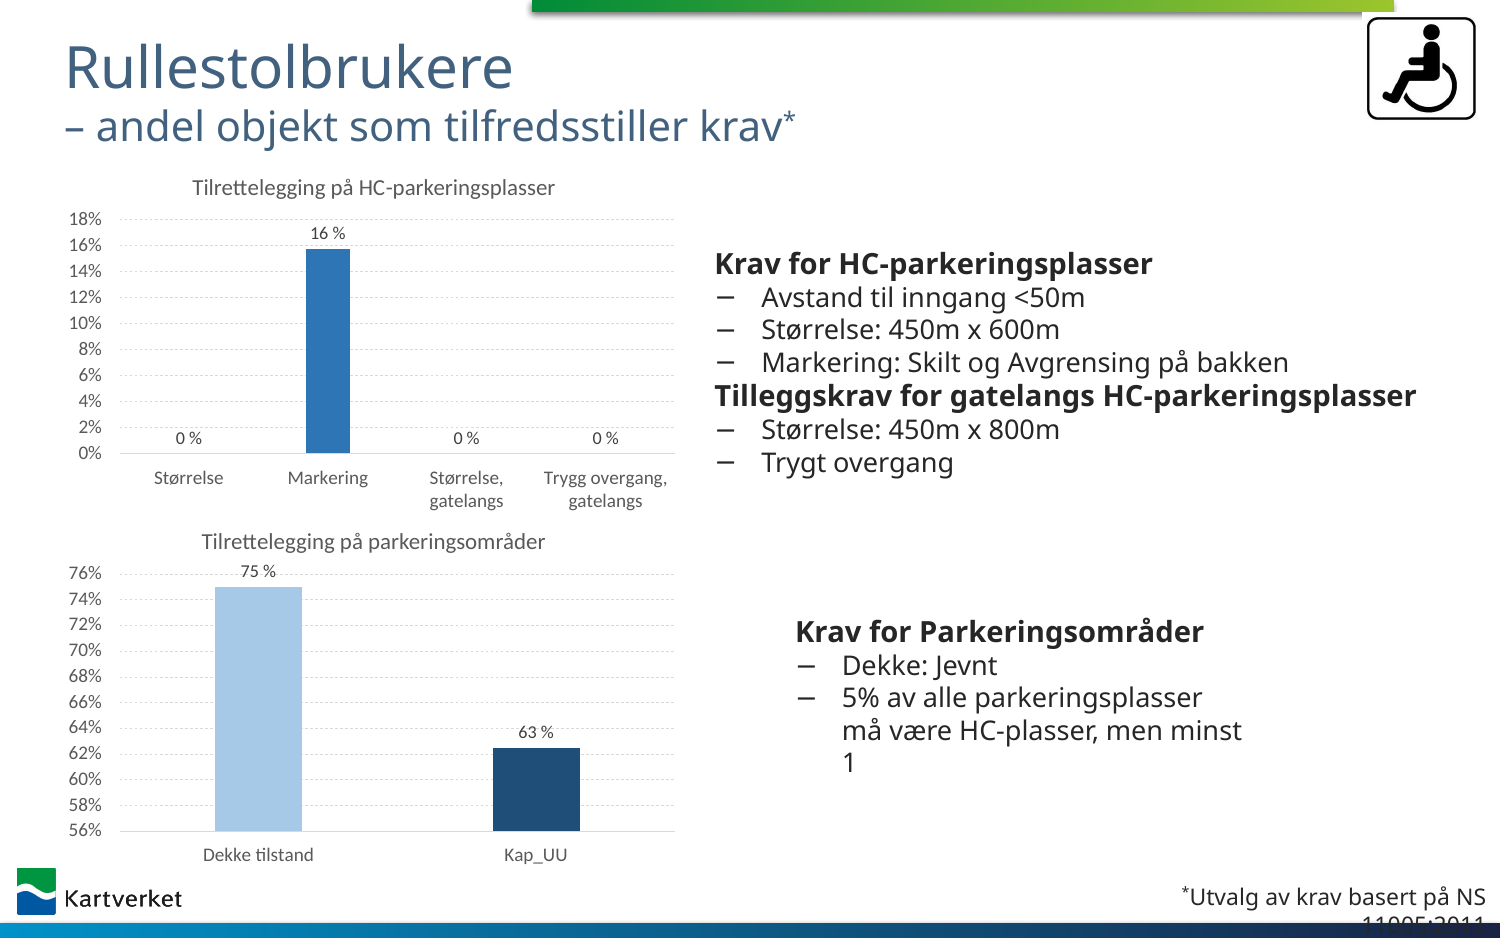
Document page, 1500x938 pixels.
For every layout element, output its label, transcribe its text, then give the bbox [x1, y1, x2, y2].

text_box Rullestolbrukere – andel objekt som tilfredsstiller krav* [49, 25, 1431, 158]
text_box Krav for Parkeringsområder Dekke: Jevnt 5% av alle parkeringsplasser må være HC-plasser, men minst 1 [780, 605, 1261, 786]
picture [62, 166, 686, 519]
picture [62, 520, 686, 874]
text_box *Utvalg av krav basert på NS 11005:2011 [1068, 873, 1500, 938]
text_box Krav for HC-parkeringsplasser Avstand til inngang <50m Størrelse: 450m x 600m Markering: Skilt og Avgrensing på bakken Tilleggskrav for gatelangs HC-parkeringsplasser Størrelse: 450m x 800m Trygt overgang [699, 237, 1433, 485]
picture [1362, 12, 1481, 126]
